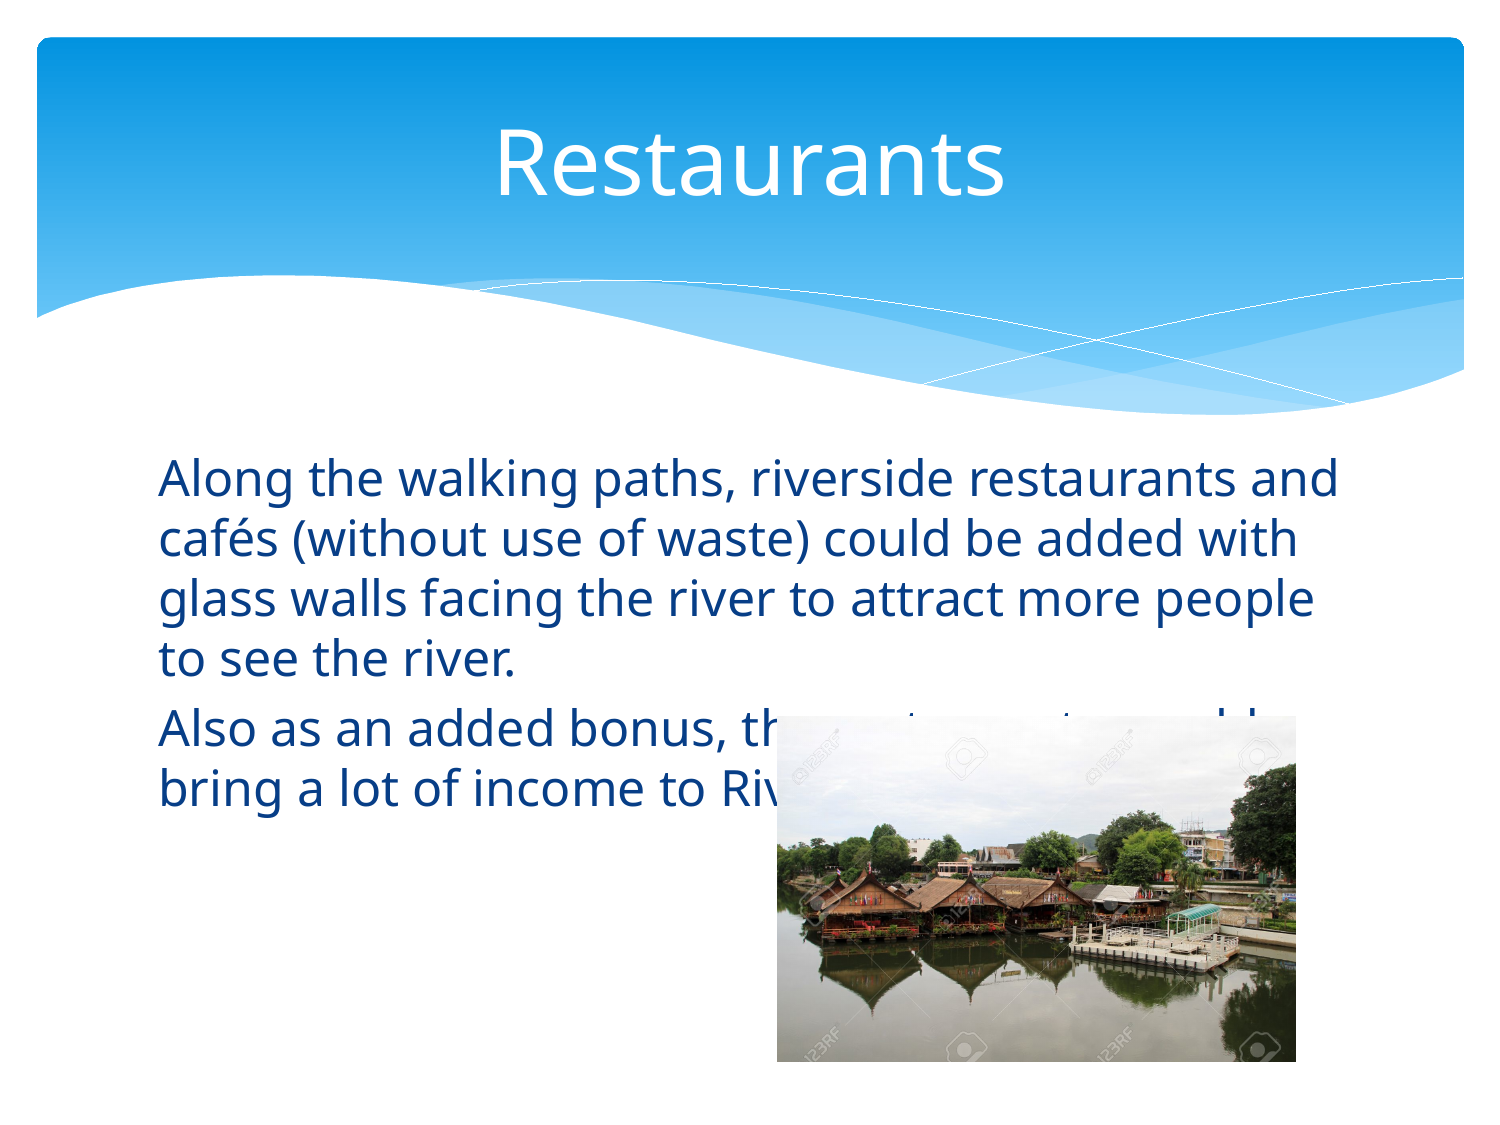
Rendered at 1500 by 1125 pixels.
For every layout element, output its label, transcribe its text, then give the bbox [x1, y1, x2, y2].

title Restaurants [75, 55, 1425, 261]
list Along the walking paths, riverside restaurants and cafés (without use of waste) could be added with glass walls facing the river to attract more people to see the river. Also as an added bonus, the restaurants would bring a lot of income to Riverview. [143, 438, 1359, 1005]
picture [776, 716, 1296, 1062]
